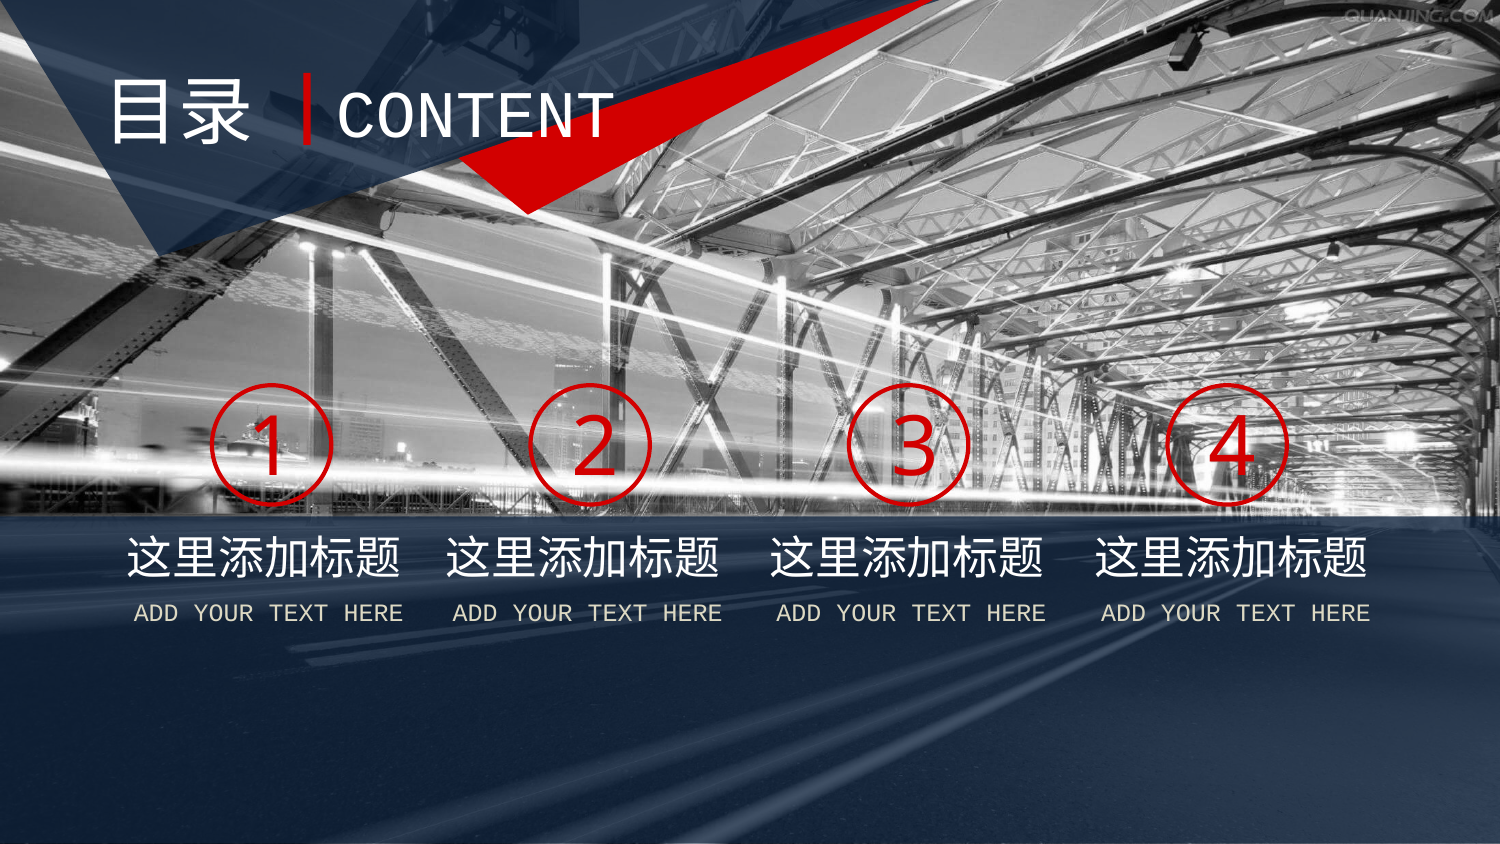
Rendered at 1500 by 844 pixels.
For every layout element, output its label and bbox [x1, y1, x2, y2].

text_box [1167, 384, 1288, 505]
text_box [211, 384, 332, 505]
picture [0, 0, 1500, 844]
text_box [848, 384, 969, 505]
text_box [530, 384, 651, 505]
